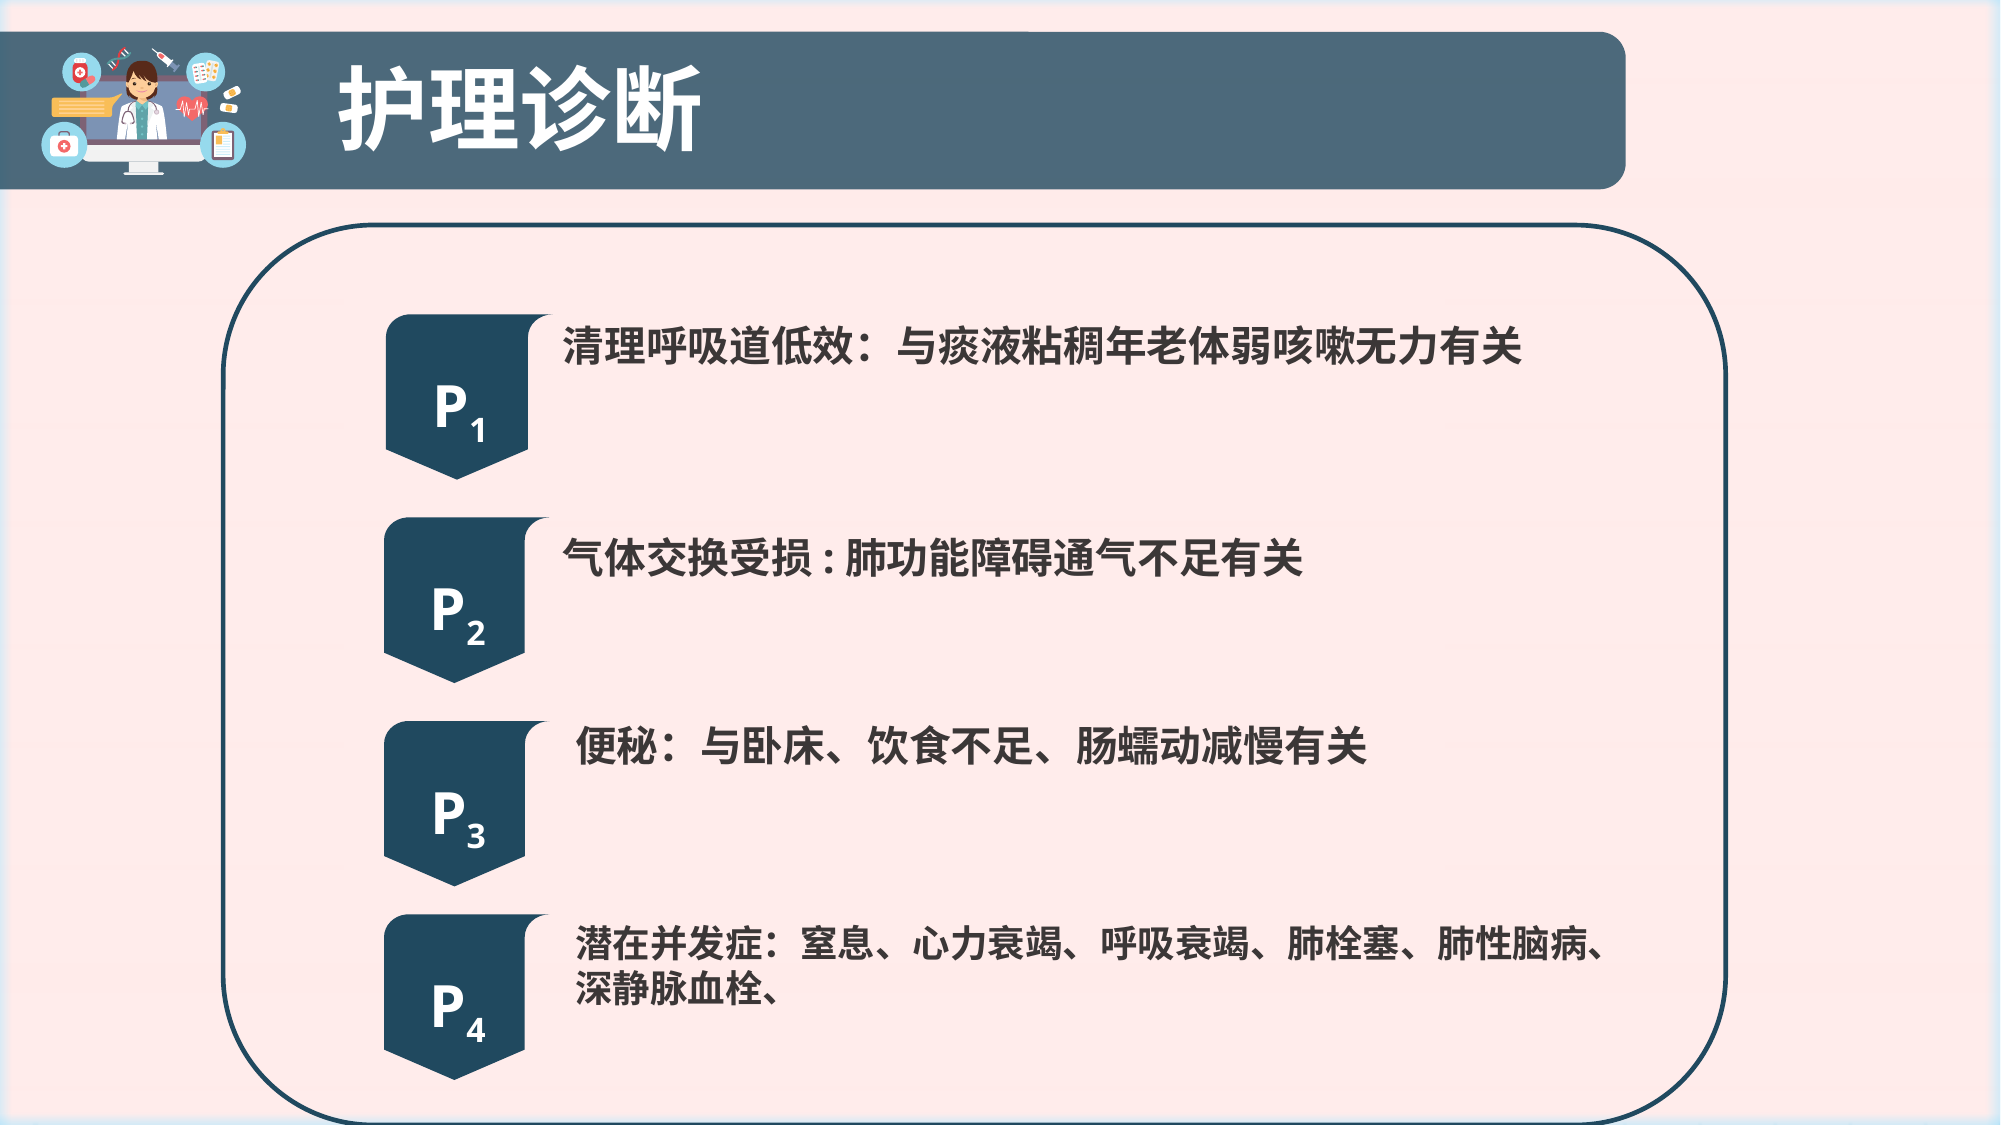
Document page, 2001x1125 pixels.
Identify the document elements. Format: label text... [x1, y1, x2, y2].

text_box [3, 1, 1995, 1120]
text_box P2 [384, 517, 550, 684]
text_box 潜在并发症：窒息、心力衰竭、呼吸衰竭、肺栓塞、肺性脑病、深静脉血栓、 [575, 912, 1640, 1033]
text_box 清理呼吸道低效：与痰液粘稠年老体弱咳嗽无力有关 [562, 312, 1628, 480]
text_box P3 [384, 721, 550, 887]
text_box [0, 0, 2000, 1125]
picture [9, 5, 1989, 1116]
text_box 护理诊断 [321, 44, 1034, 170]
text_box [222, 223, 1727, 1125]
text_box P1 [385, 314, 553, 480]
text_box 便秘：与卧床、饮食不足、肠蠕动减慢有关 [575, 712, 1640, 833]
text_box 气体交换受损:肺功能障碍通气不足有关 [562, 524, 1628, 691]
text_box P4 [384, 914, 550, 1081]
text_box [41, 46, 246, 175]
text_box [0, 30, 1627, 191]
